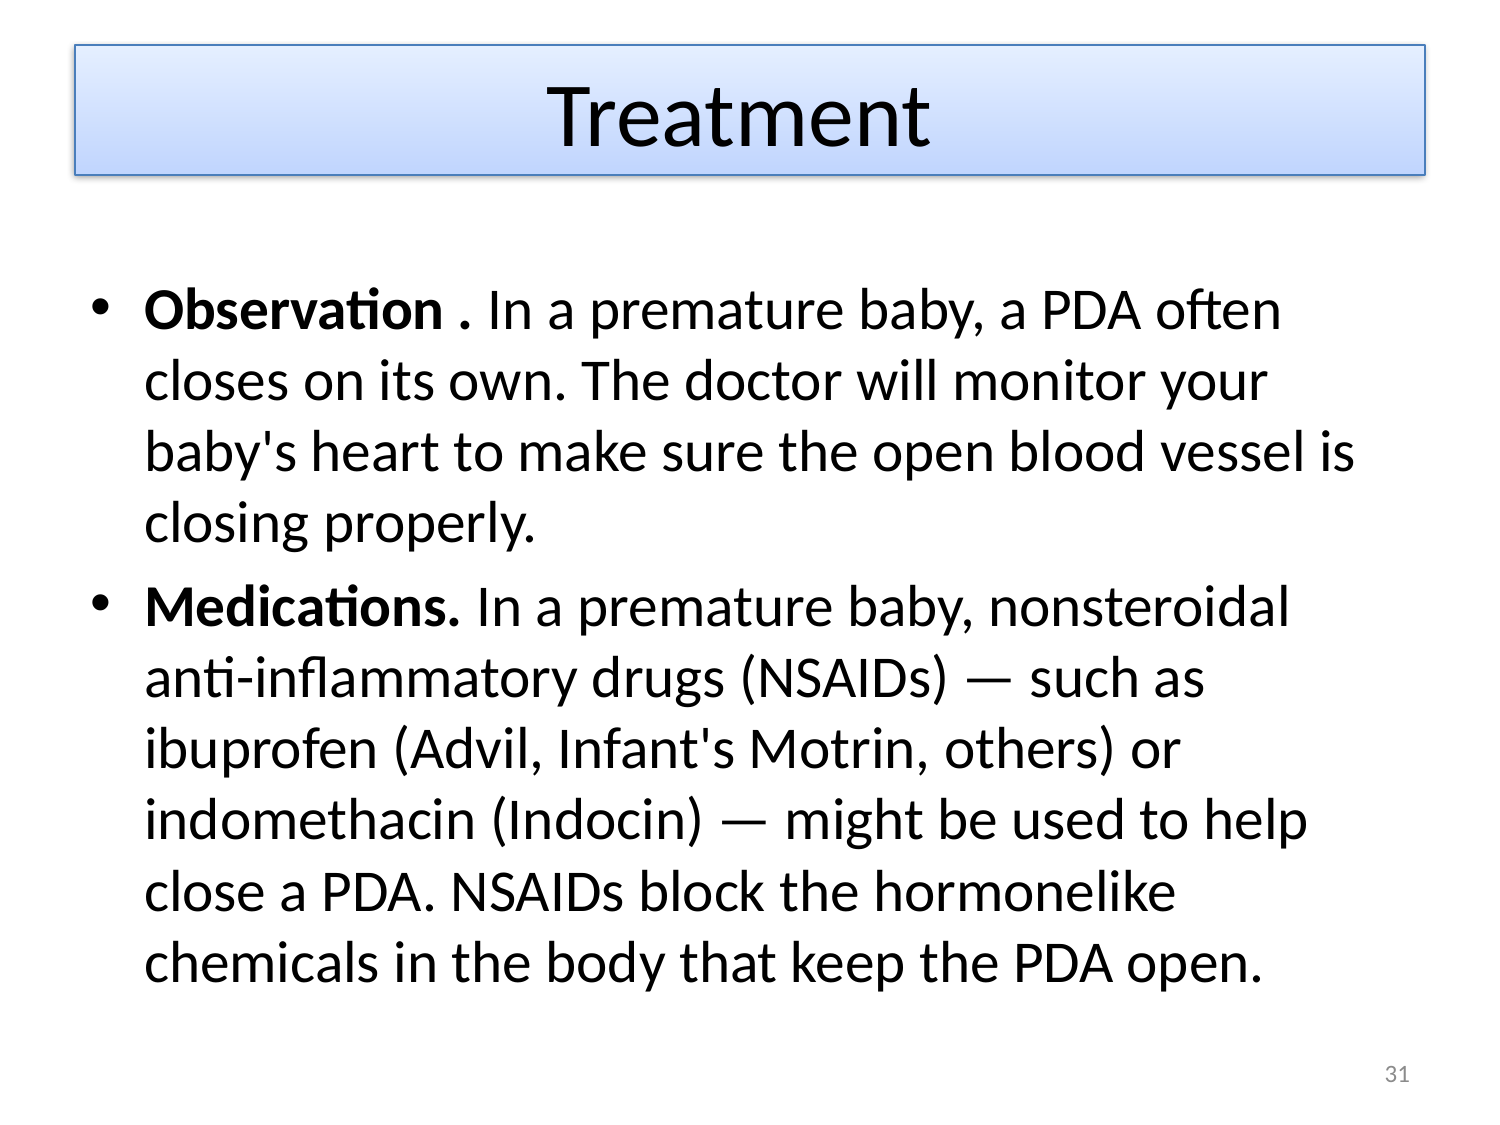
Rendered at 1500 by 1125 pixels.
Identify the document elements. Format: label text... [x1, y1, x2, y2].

title Treatment [74, 44, 1426, 176]
list Observation . In a premature baby, a PDA often closes on its own. The doctor will monitor your baby's heart to make sure the open blood vessel is closing properly. Medications. In a premature baby, nonsteroidal anti-inflammatory drugs (NSAIDs) — such as ibuprofen (Advil, Infant's Motrin, others) or indomethacin (Indocin) — might be used to help close a PDA. NSAIDs block the hormonelike chemicals in the body that keep the PDA open. [75, 262, 1425, 1005]
slide_number 31 [1074, 1042, 1425, 1103]
